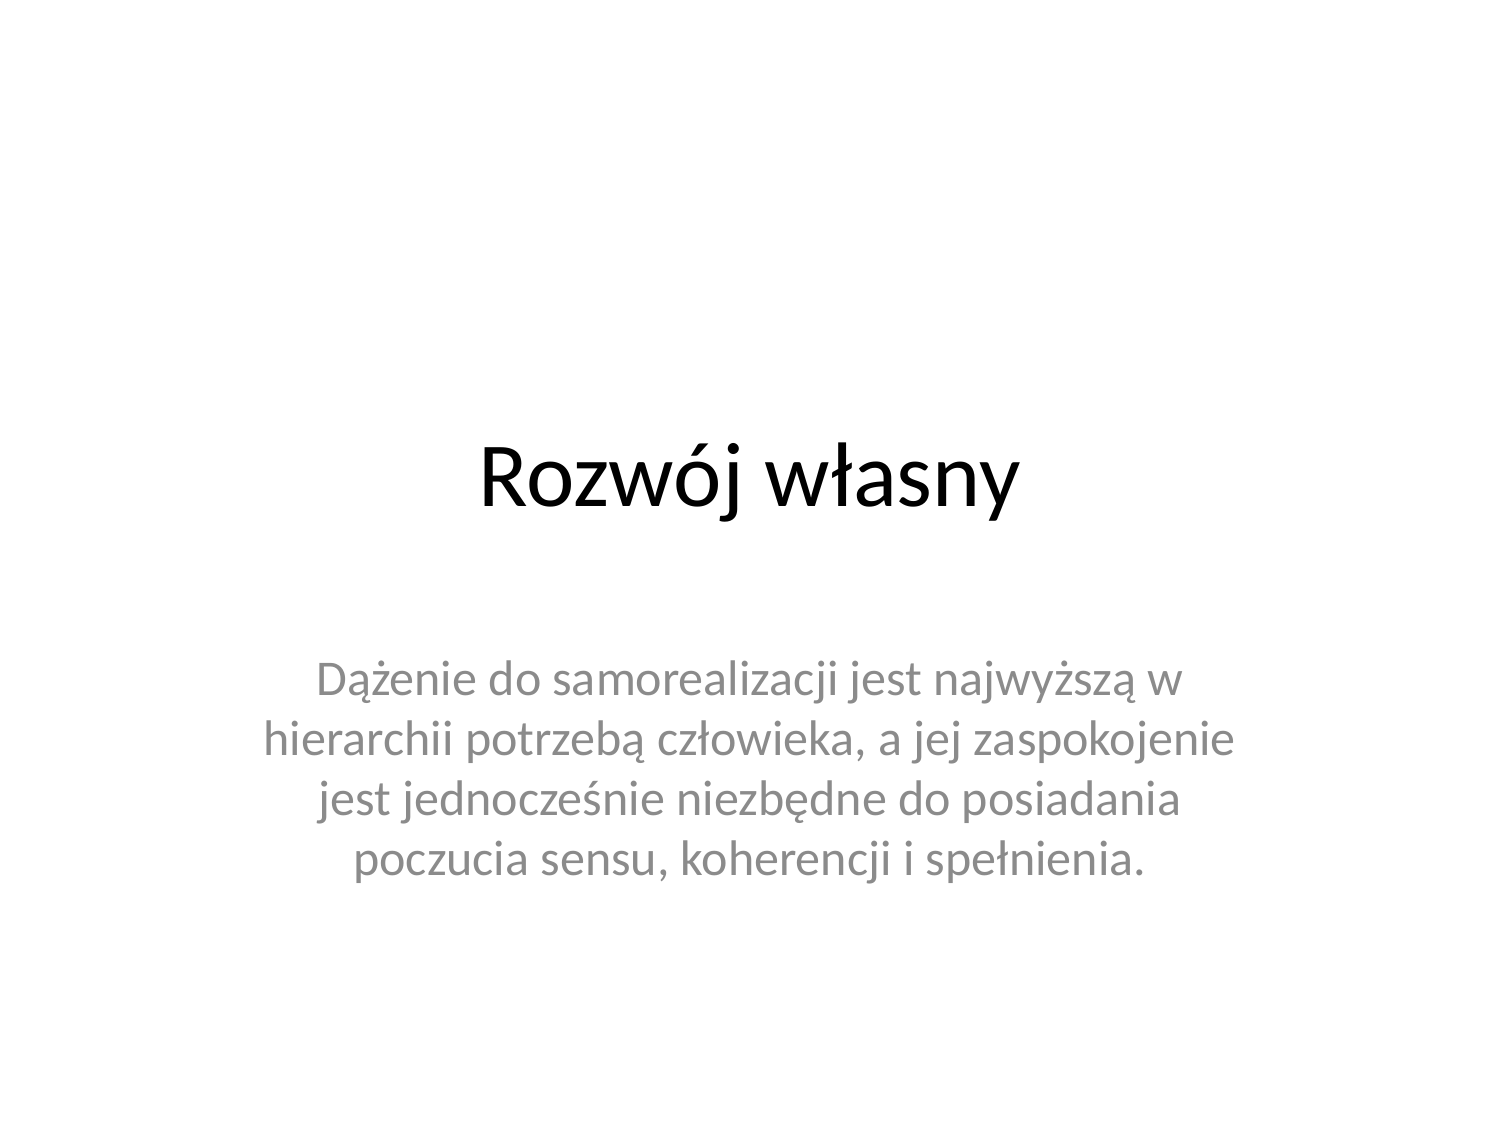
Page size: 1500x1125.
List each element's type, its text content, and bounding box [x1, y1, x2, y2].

subtitle Dążenie do samorealizacji jest najwyższą w hierarchii potrzebą człowieka, a jej zaspokojenie jest jednocześnie niezbędne do posiadania poczucia sensu, koherencji i spełnienia. [225, 637, 1275, 925]
title Rozwój własny [112, 349, 1388, 591]
